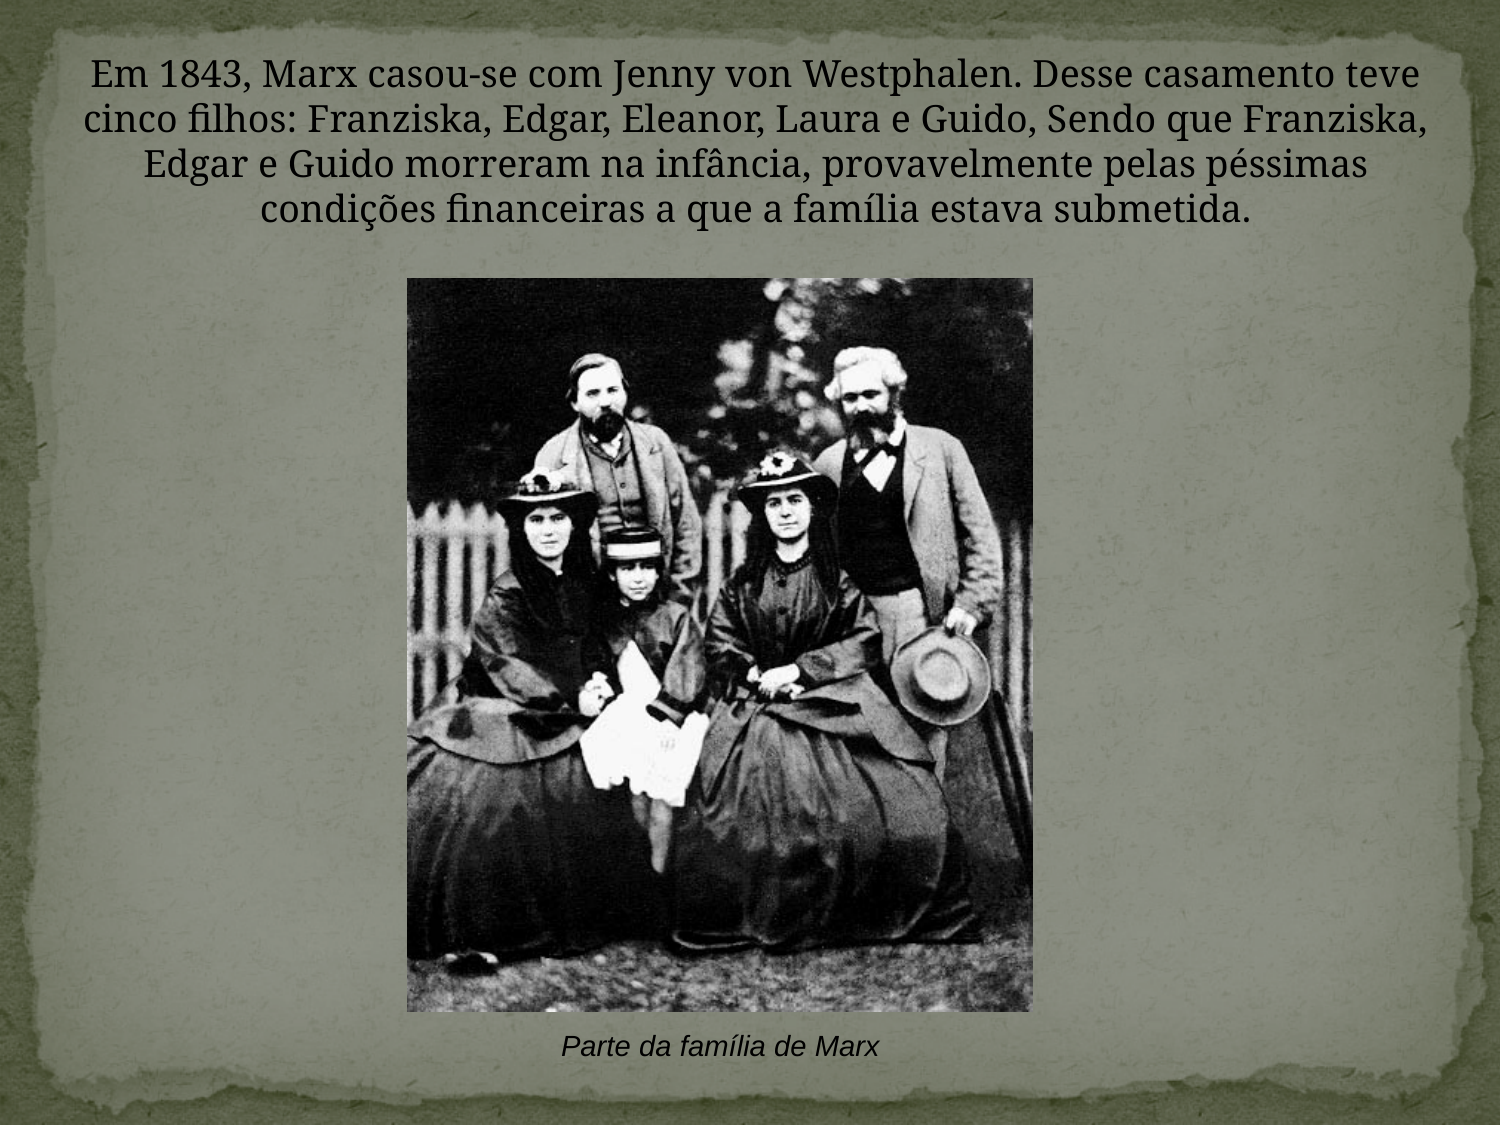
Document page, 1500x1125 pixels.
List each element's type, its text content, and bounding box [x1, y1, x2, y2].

picture [407, 278, 1033, 1012]
text_box Parte da família de Marx [407, 1020, 1034, 1070]
text_box Em 1843, Marx casou-se com Jenny von Westphalen. Desse casamento teve cinco filhos: Franziska, Edgar, Eleanor, Laura e Guido, Sendo que Franziska, Edgar e Guido morreram na infância, provavelmente pelas péssimas condições financeiras a que a família estava submetida. [53, 42, 1459, 238]
